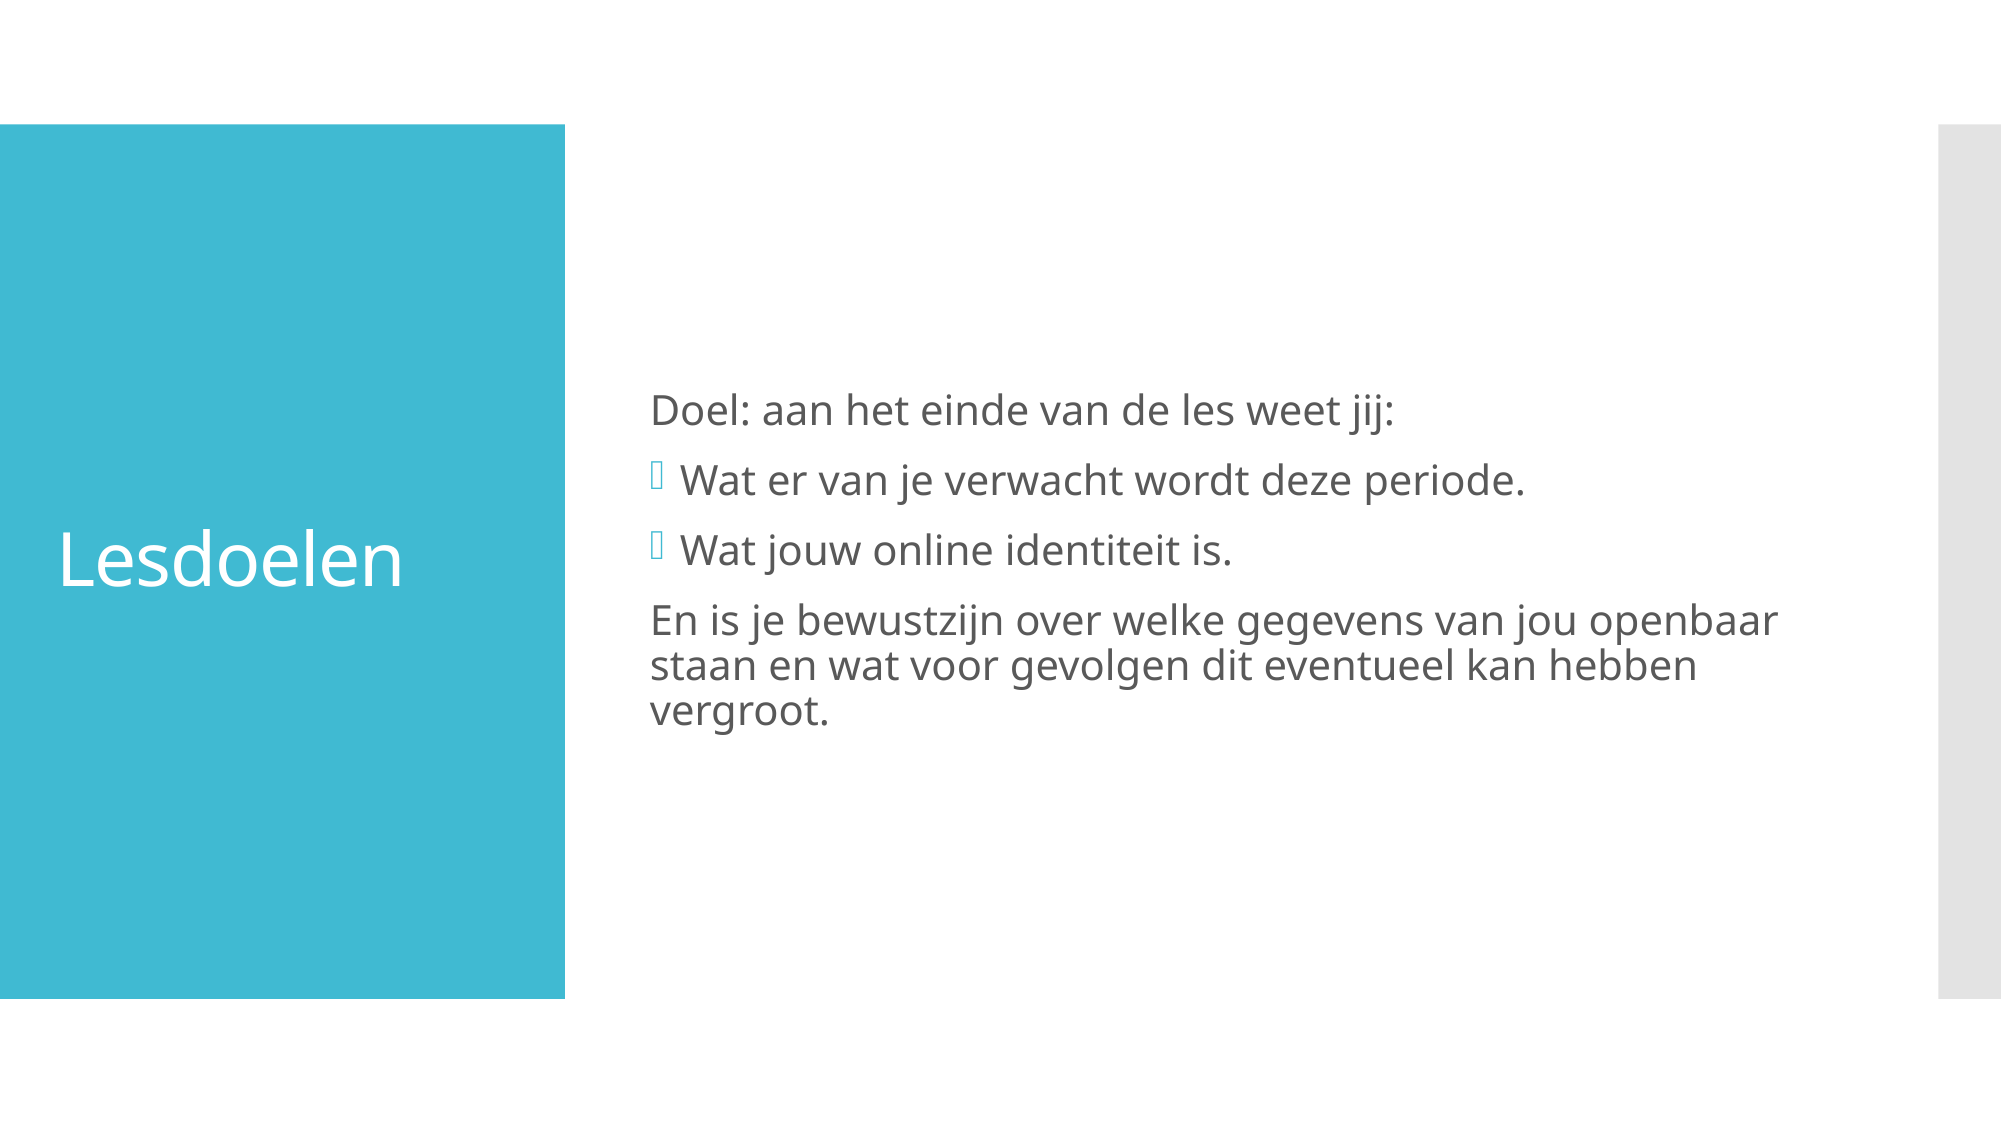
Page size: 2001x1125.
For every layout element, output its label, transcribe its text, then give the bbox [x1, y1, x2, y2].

title Lesdoelen [41, 184, 525, 940]
list Doel: aan het einde van de les weet jij: Wat er van je verwacht wordt deze periode. Wat jouw online identiteit is. En is je bewustzijn over welke gegevens van jou openbaar staan en wat voor gevolgen dit eventueel kan hebben vergroot. [634, 141, 1835, 982]
